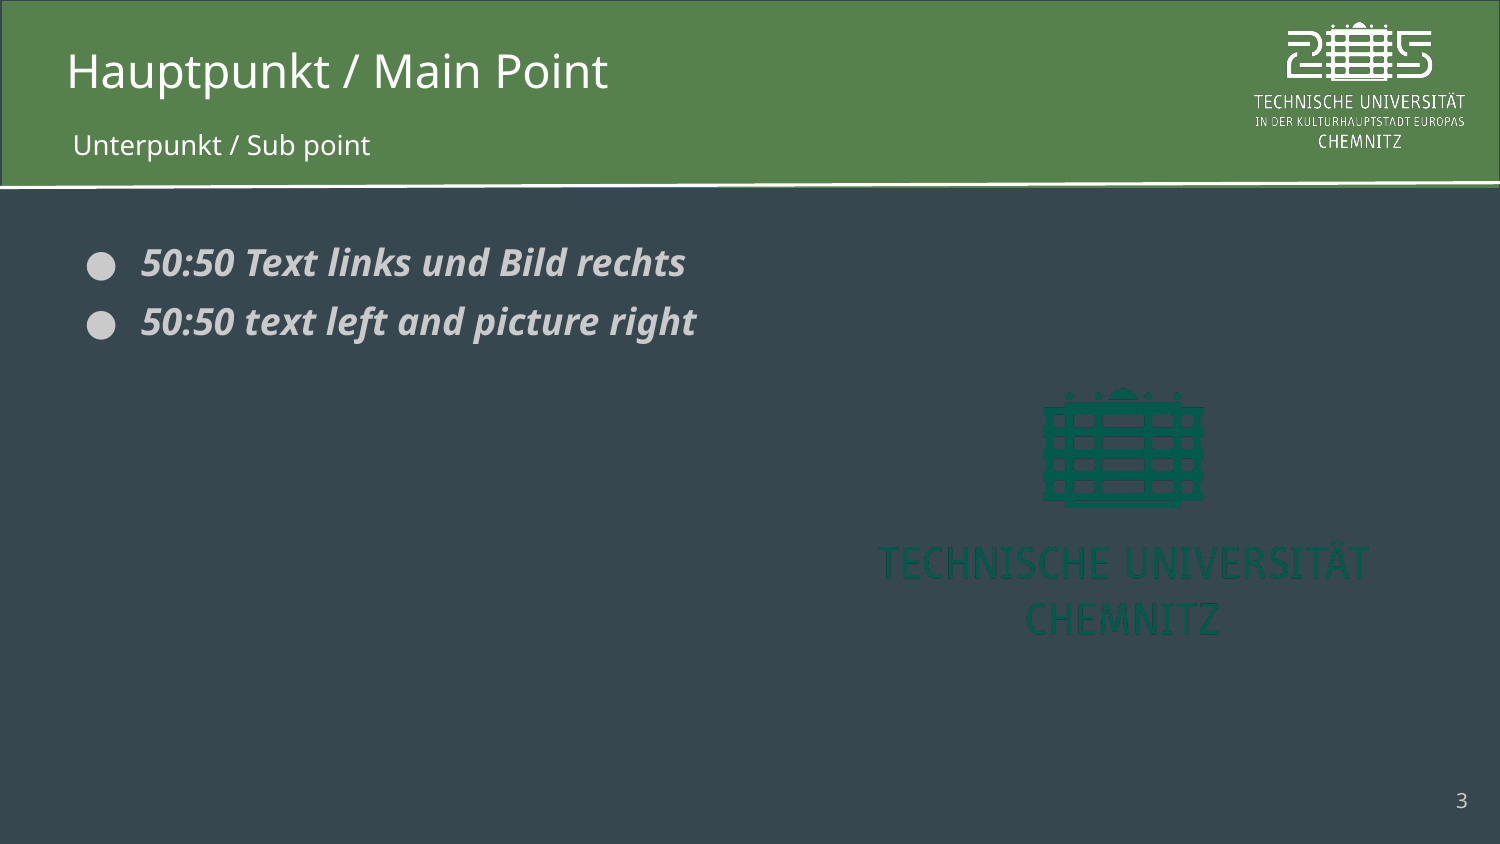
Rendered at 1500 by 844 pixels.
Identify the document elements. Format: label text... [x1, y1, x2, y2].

list 50:50 Text links und Bild rechts 50:50 text left and picture right [51, 214, 750, 821]
picture [773, 283, 1474, 741]
picture [0, 0, 1500, 185]
slide_number ‹#› [1392, 767, 1483, 833]
picture [330, 185, 1500, 189]
title Hauptpunkt / Main Point [51, 23, 1449, 117]
title Unterpunkt / Sub point [57, 111, 1456, 180]
